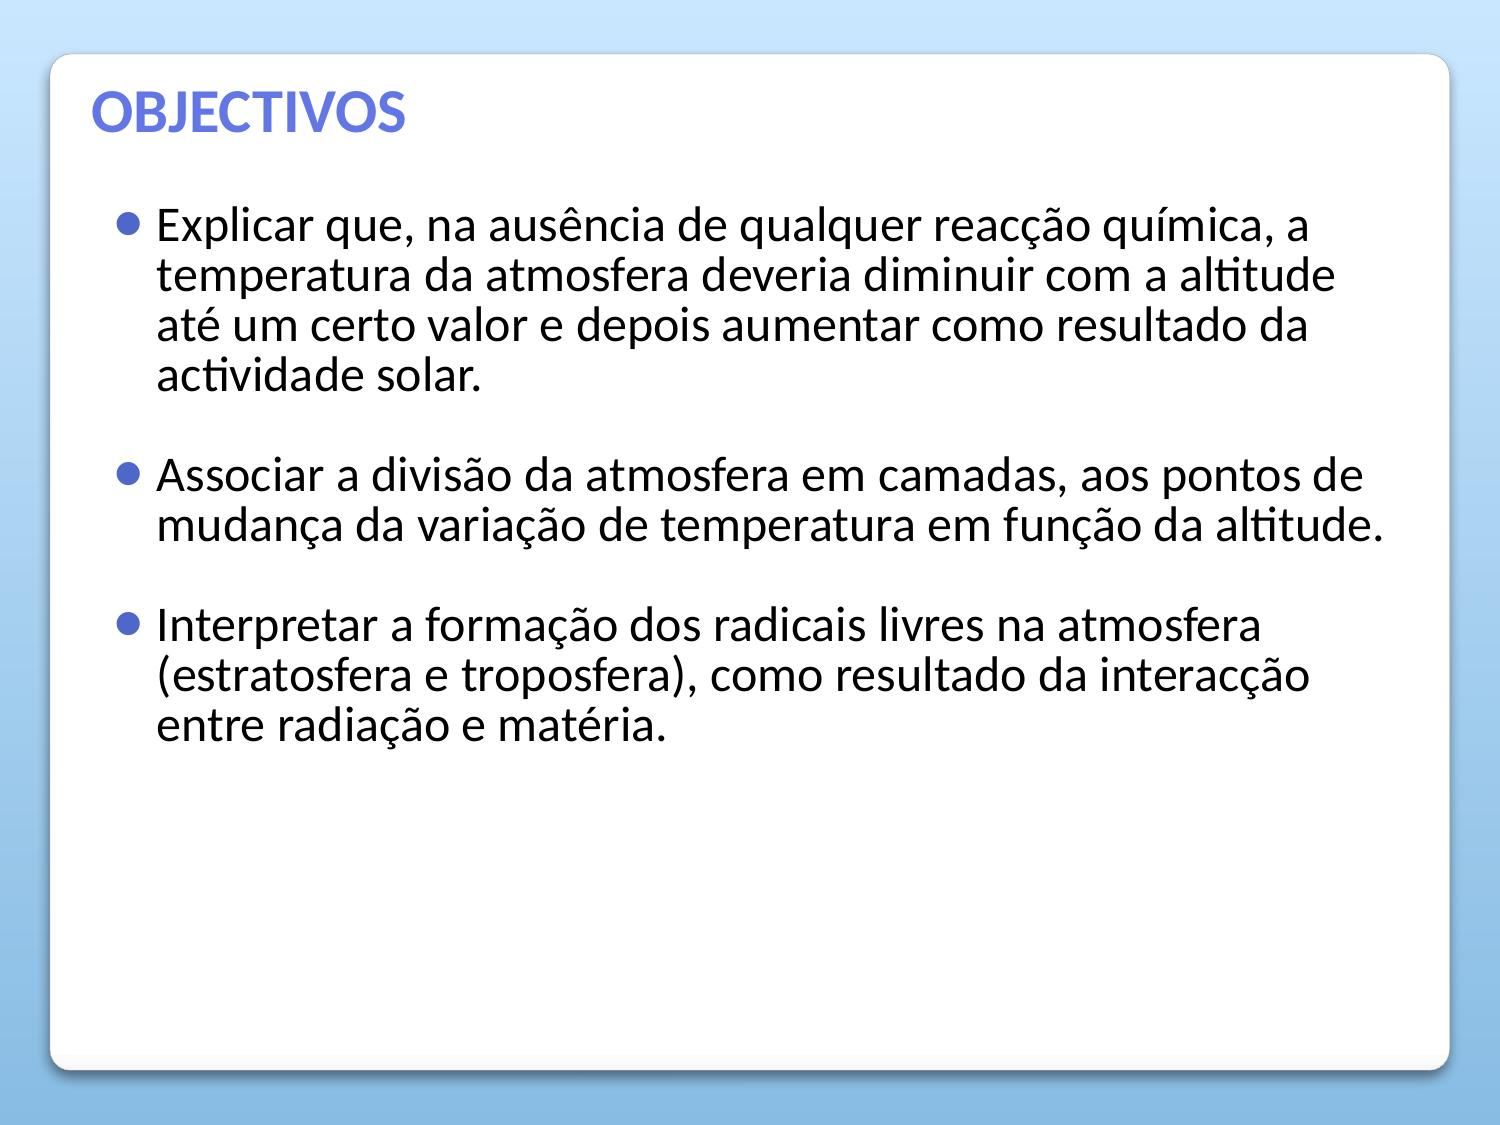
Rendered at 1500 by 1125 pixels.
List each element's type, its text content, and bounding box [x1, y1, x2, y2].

text_box OBJECTIVOS [76, 78, 1412, 173]
text_box Explicar que, na ausência de qualquer reacção química, a temperatura da atmosfera deveria diminuir com a altitude até um certo valor e depois aumentar como resultado da actividade solar. Associar a divisão da atmosfera em camadas, aos pontos de mudança da variação de temperatura em função da altitude. Interpretar a formação dos radicais livres na atmosfera (estratosfera e troposfera), como resultado da interacção entre radiação e matéria. [98, 196, 1424, 1017]
